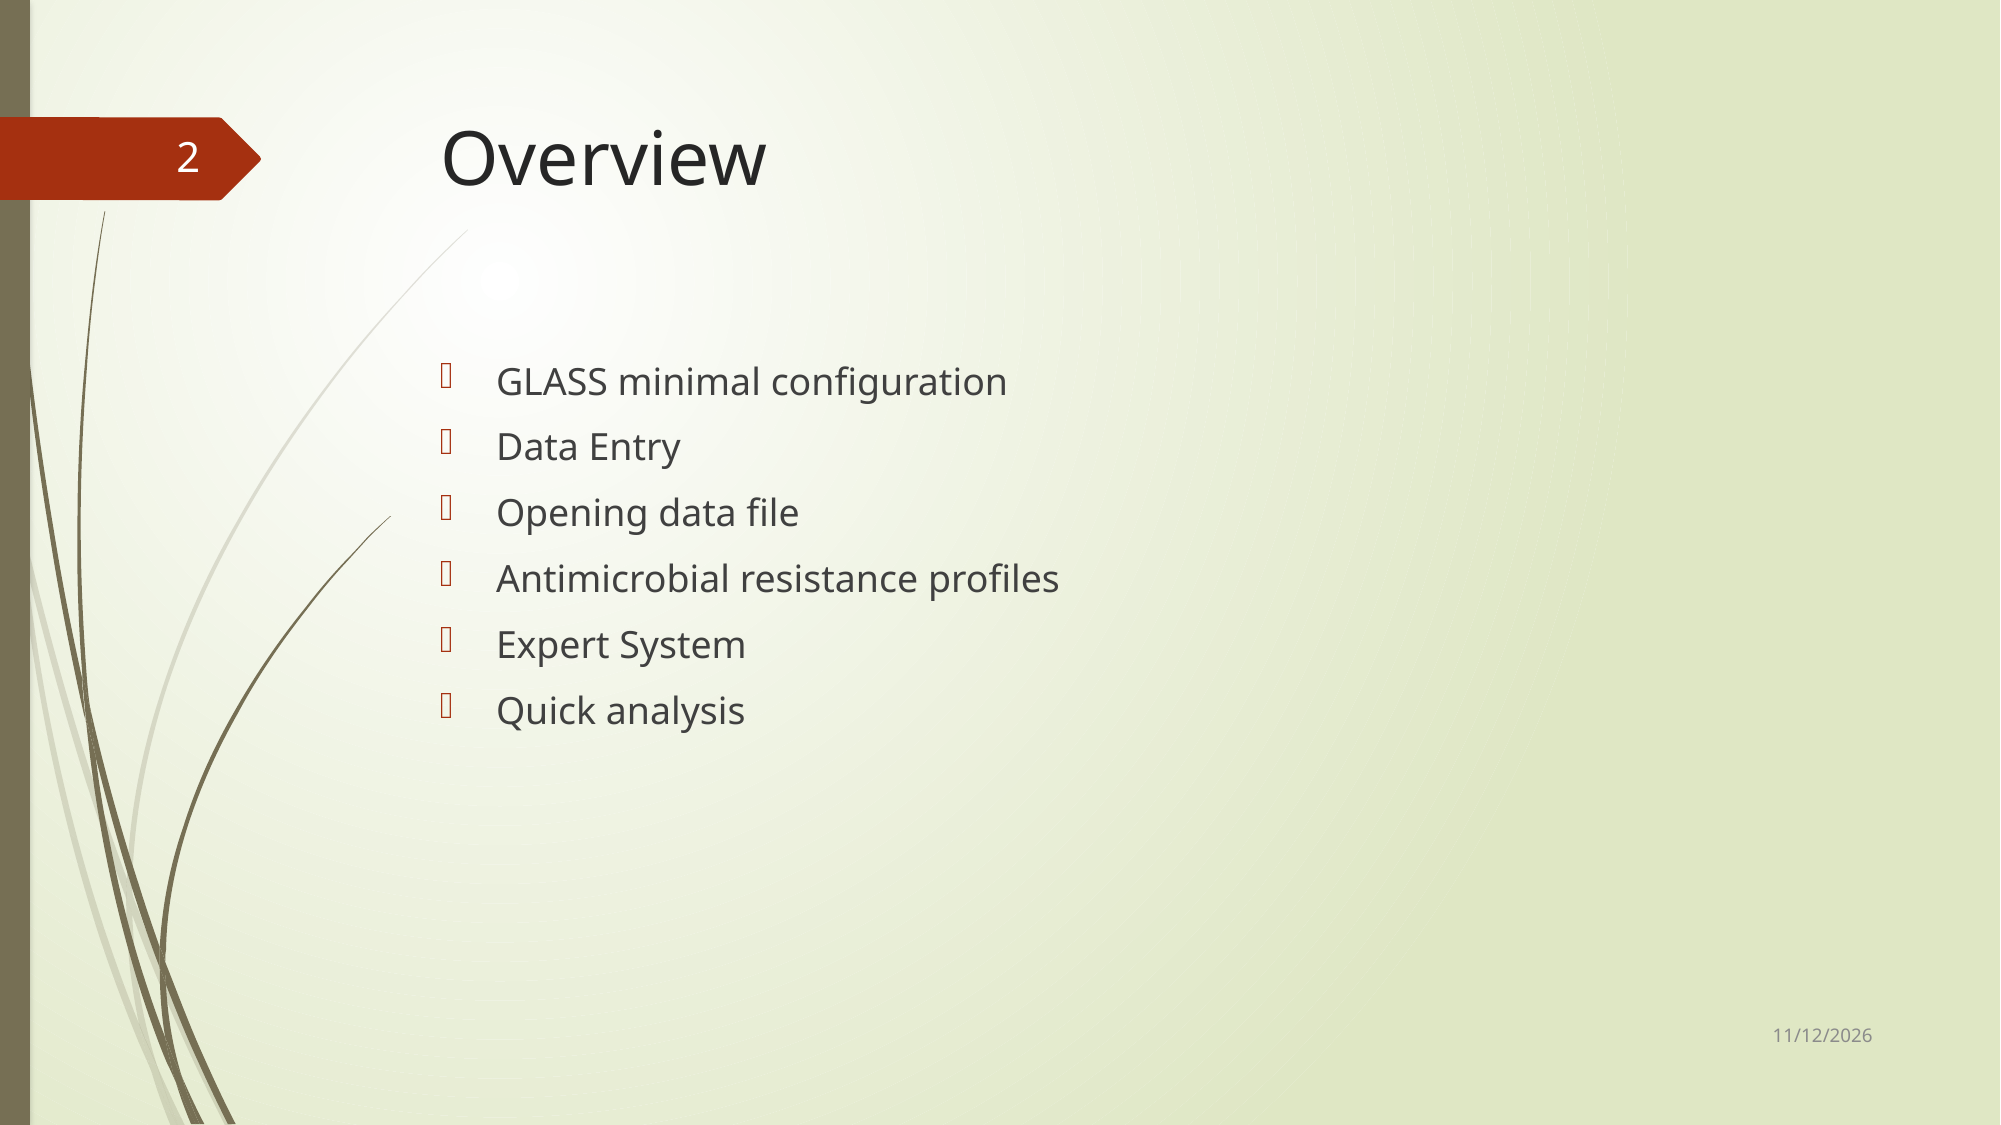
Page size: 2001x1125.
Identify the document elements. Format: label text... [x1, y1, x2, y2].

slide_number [1699, 1005, 1888, 1067]
title Overview [425, 102, 1888, 313]
slide_number 2 [87, 129, 216, 190]
list GLASS minimal configuration Data Entry Opening data file Antimicrobial resistance profiles Expert System Quick analysis [424, 350, 1888, 970]
